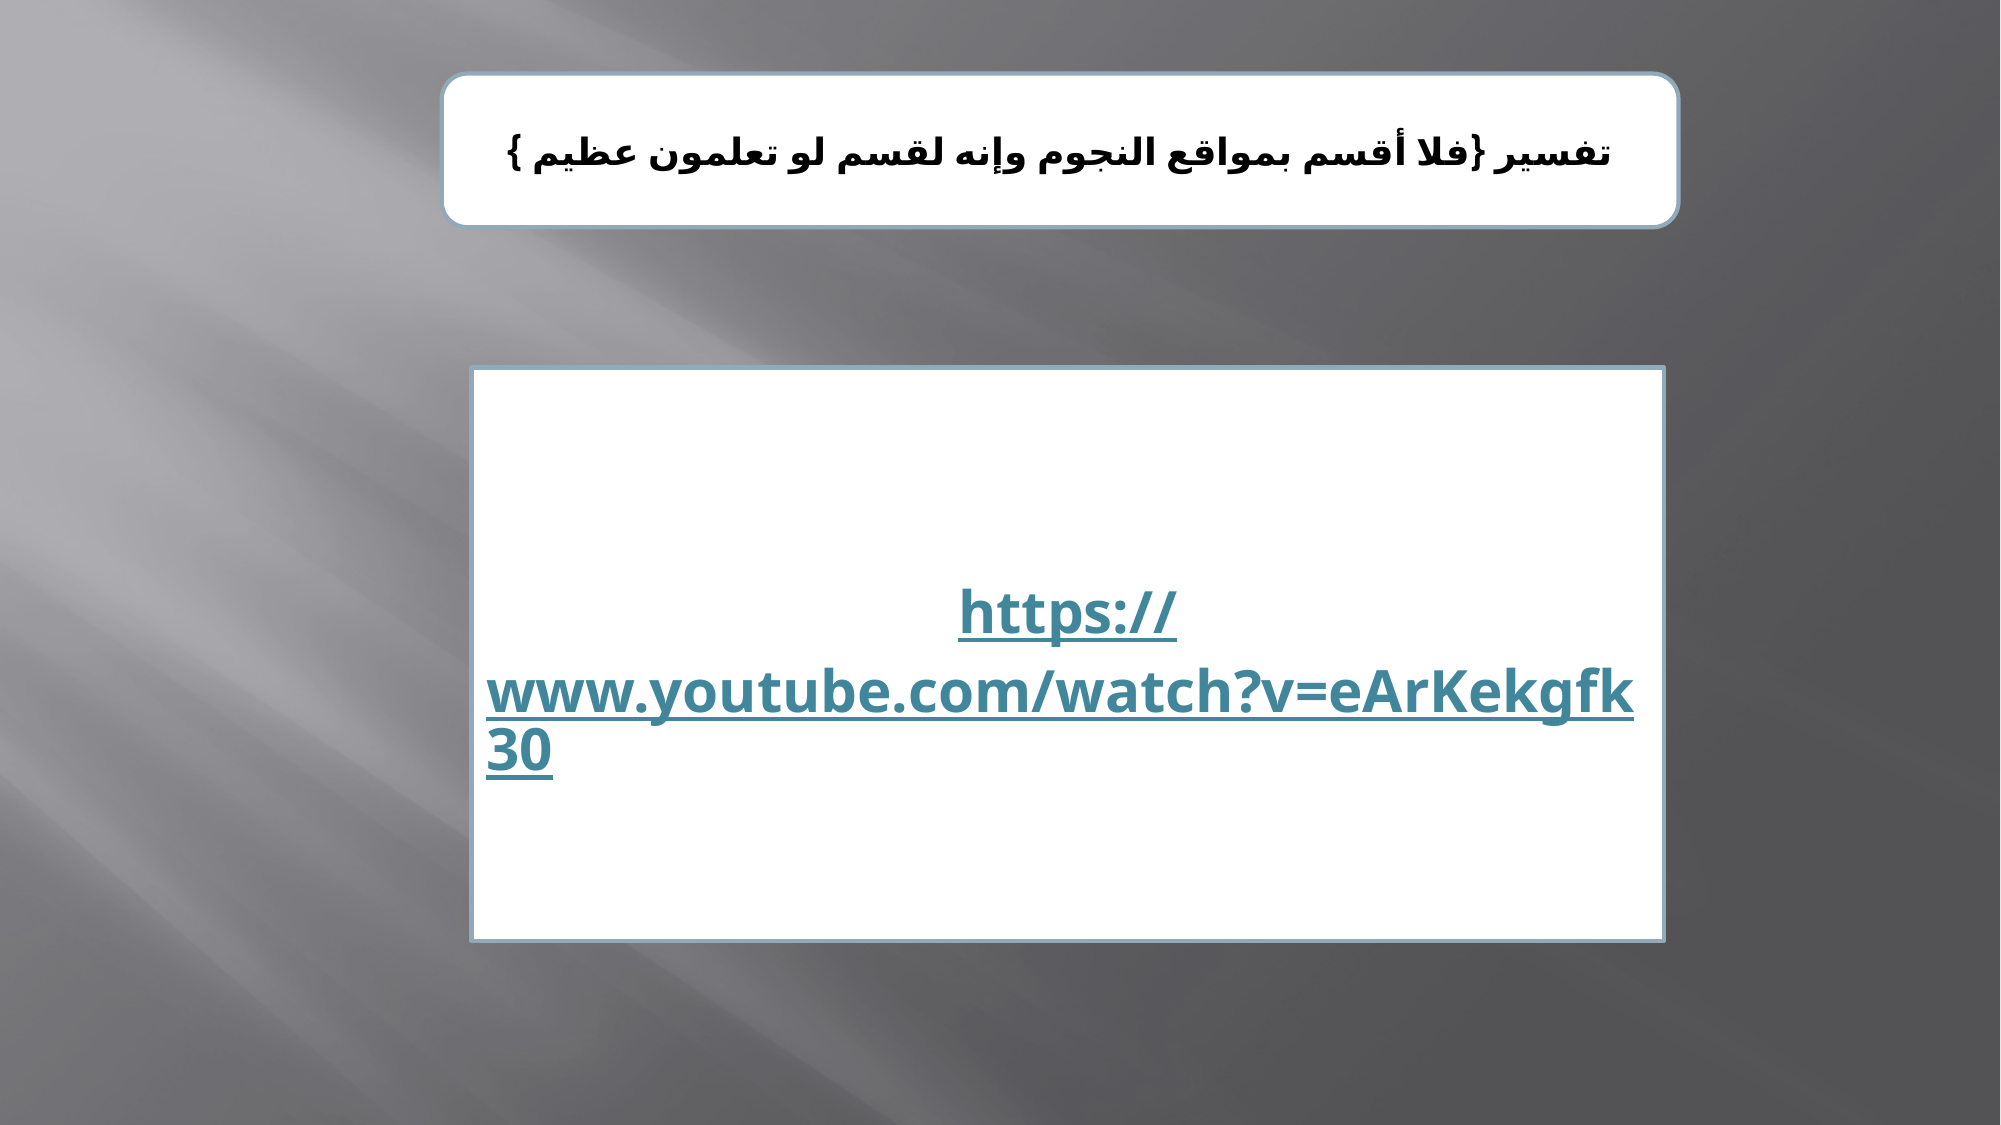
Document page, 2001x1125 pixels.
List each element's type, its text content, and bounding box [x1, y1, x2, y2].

text_box https://www.youtube.com/watch?v=eArKekgfk30 [469, 365, 1666, 943]
text_box تفسير {فلا أقسم بمواقع النجوم وإنه لقسم لو تعلمون عظيم } [439, 71, 1681, 230]
